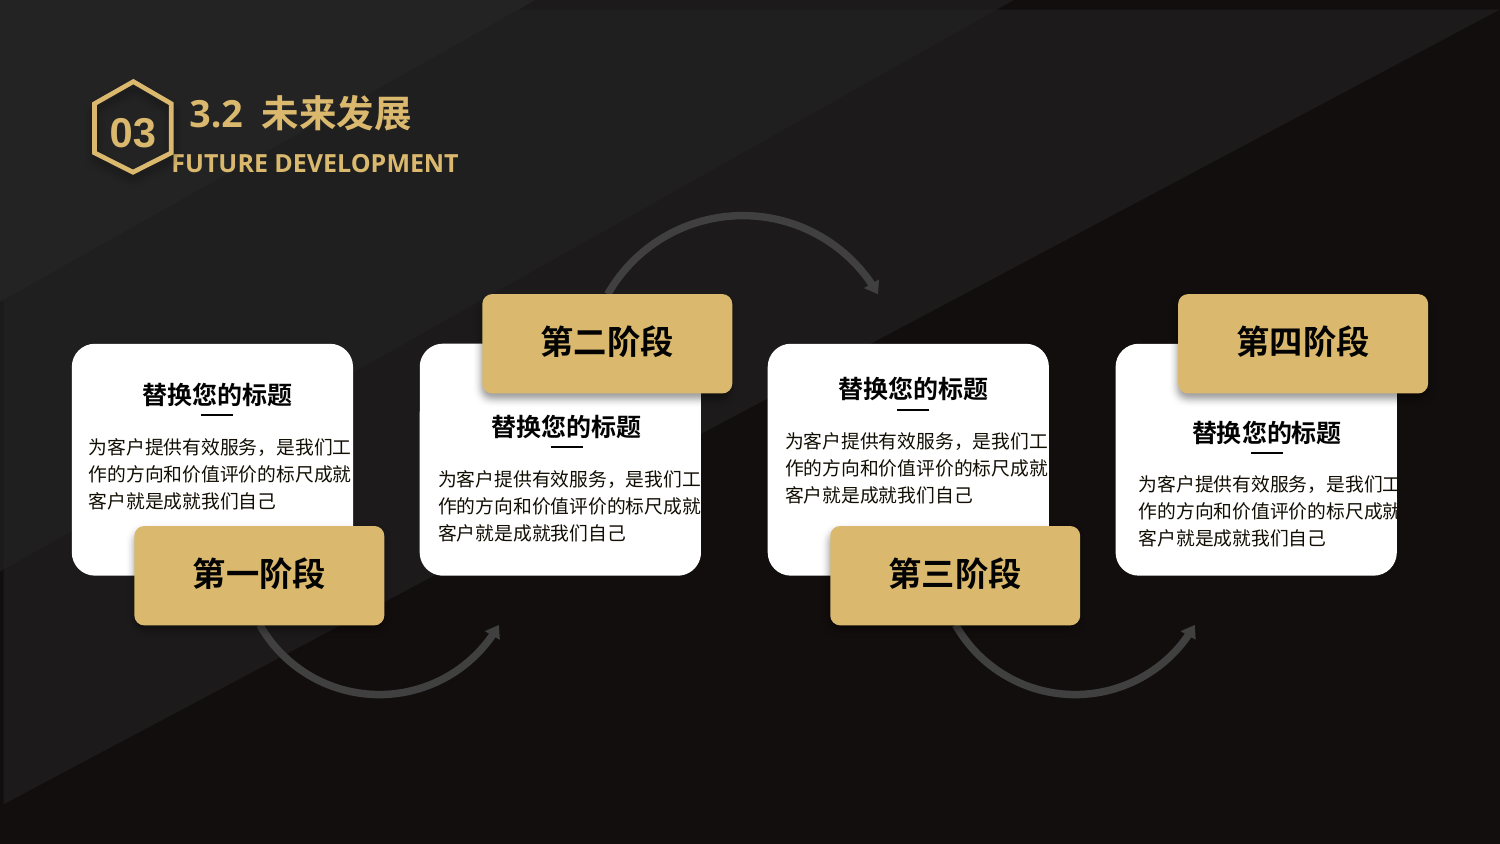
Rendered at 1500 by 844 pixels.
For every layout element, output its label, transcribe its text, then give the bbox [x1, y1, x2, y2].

text_box 替换您的标题 [127, 372, 308, 417]
text_box 为客户提供有效服务，是我们工作的方向和价值评价的标尺成就客户就是成就我们自己 [73, 423, 367, 520]
text_box 第四阶段 [1177, 293, 1430, 395]
text_box 为客户提供有效服务，是我们工作的方向和价值评价的标尺成就客户就是成就我们自己 [423, 455, 716, 552]
text_box [264, 624, 500, 699]
text_box 替换您的标题 [476, 404, 657, 449]
text_box 3.2 未来发展 [174, 82, 427, 140]
text_box [960, 624, 1196, 699]
text_box 第二阶段 [481, 293, 734, 395]
text_box 替换您的标题 [1177, 409, 1357, 455]
text_box [1114, 342, 1398, 577]
text_box FUTURE DEVELOPMENT [156, 140, 474, 186]
text_box 替换您的标题 [823, 366, 1004, 412]
text_box [766, 342, 1050, 577]
text_box [604, 211, 880, 295]
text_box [94, 81, 172, 173]
text_box 第一阶段 [133, 524, 386, 627]
text_box [418, 342, 703, 577]
text_box 第三阶段 [829, 524, 1082, 627]
text_box 为客户提供有效服务，是我们工作的方向和价值评价的标尺成就客户就是成就我们自己 [770, 417, 1063, 514]
text_box [70, 342, 355, 577]
text_box 为客户提供有效服务，是我们工作的方向和价值评价的标尺成就客户就是成就我们自己 [1123, 460, 1417, 557]
